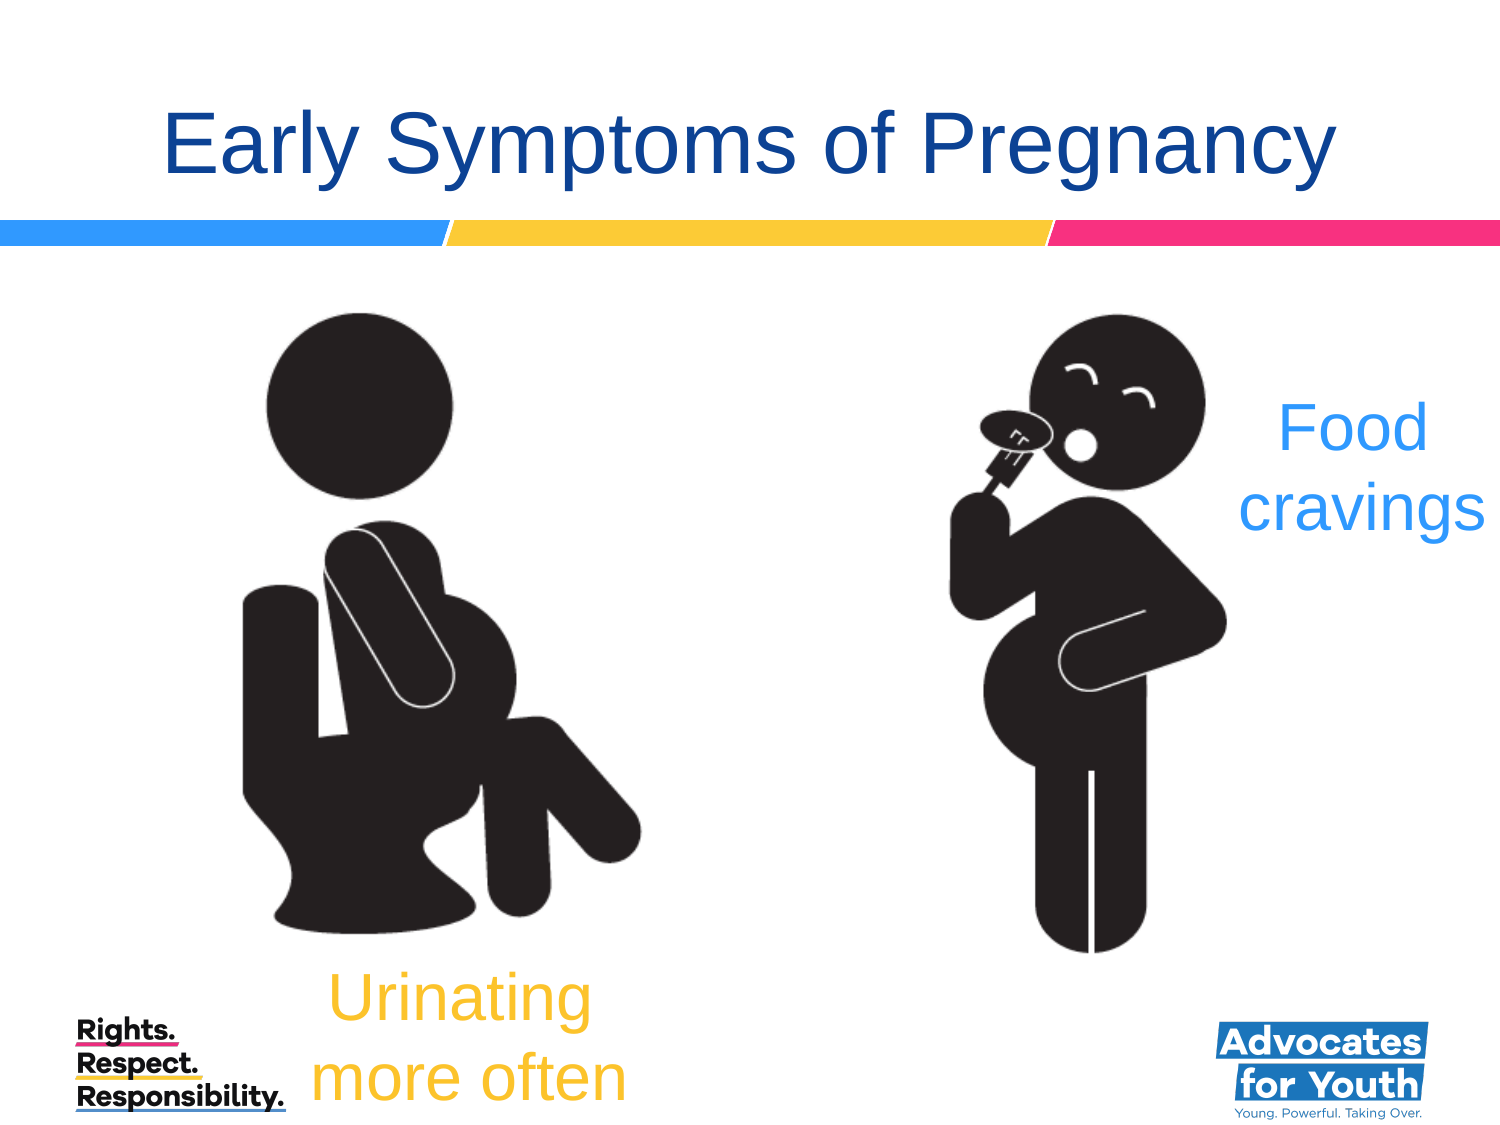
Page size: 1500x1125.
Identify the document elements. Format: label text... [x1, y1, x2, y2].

picture [0, 207, 1500, 258]
text_box Food cravings [1429, 376, 1500, 551]
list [74, 262, 738, 1006]
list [762, 262, 1426, 1006]
title Early Symptoms of Pregnancy [75, 45, 1425, 233]
text_box Urinating more often [234, 1014, 705, 1122]
